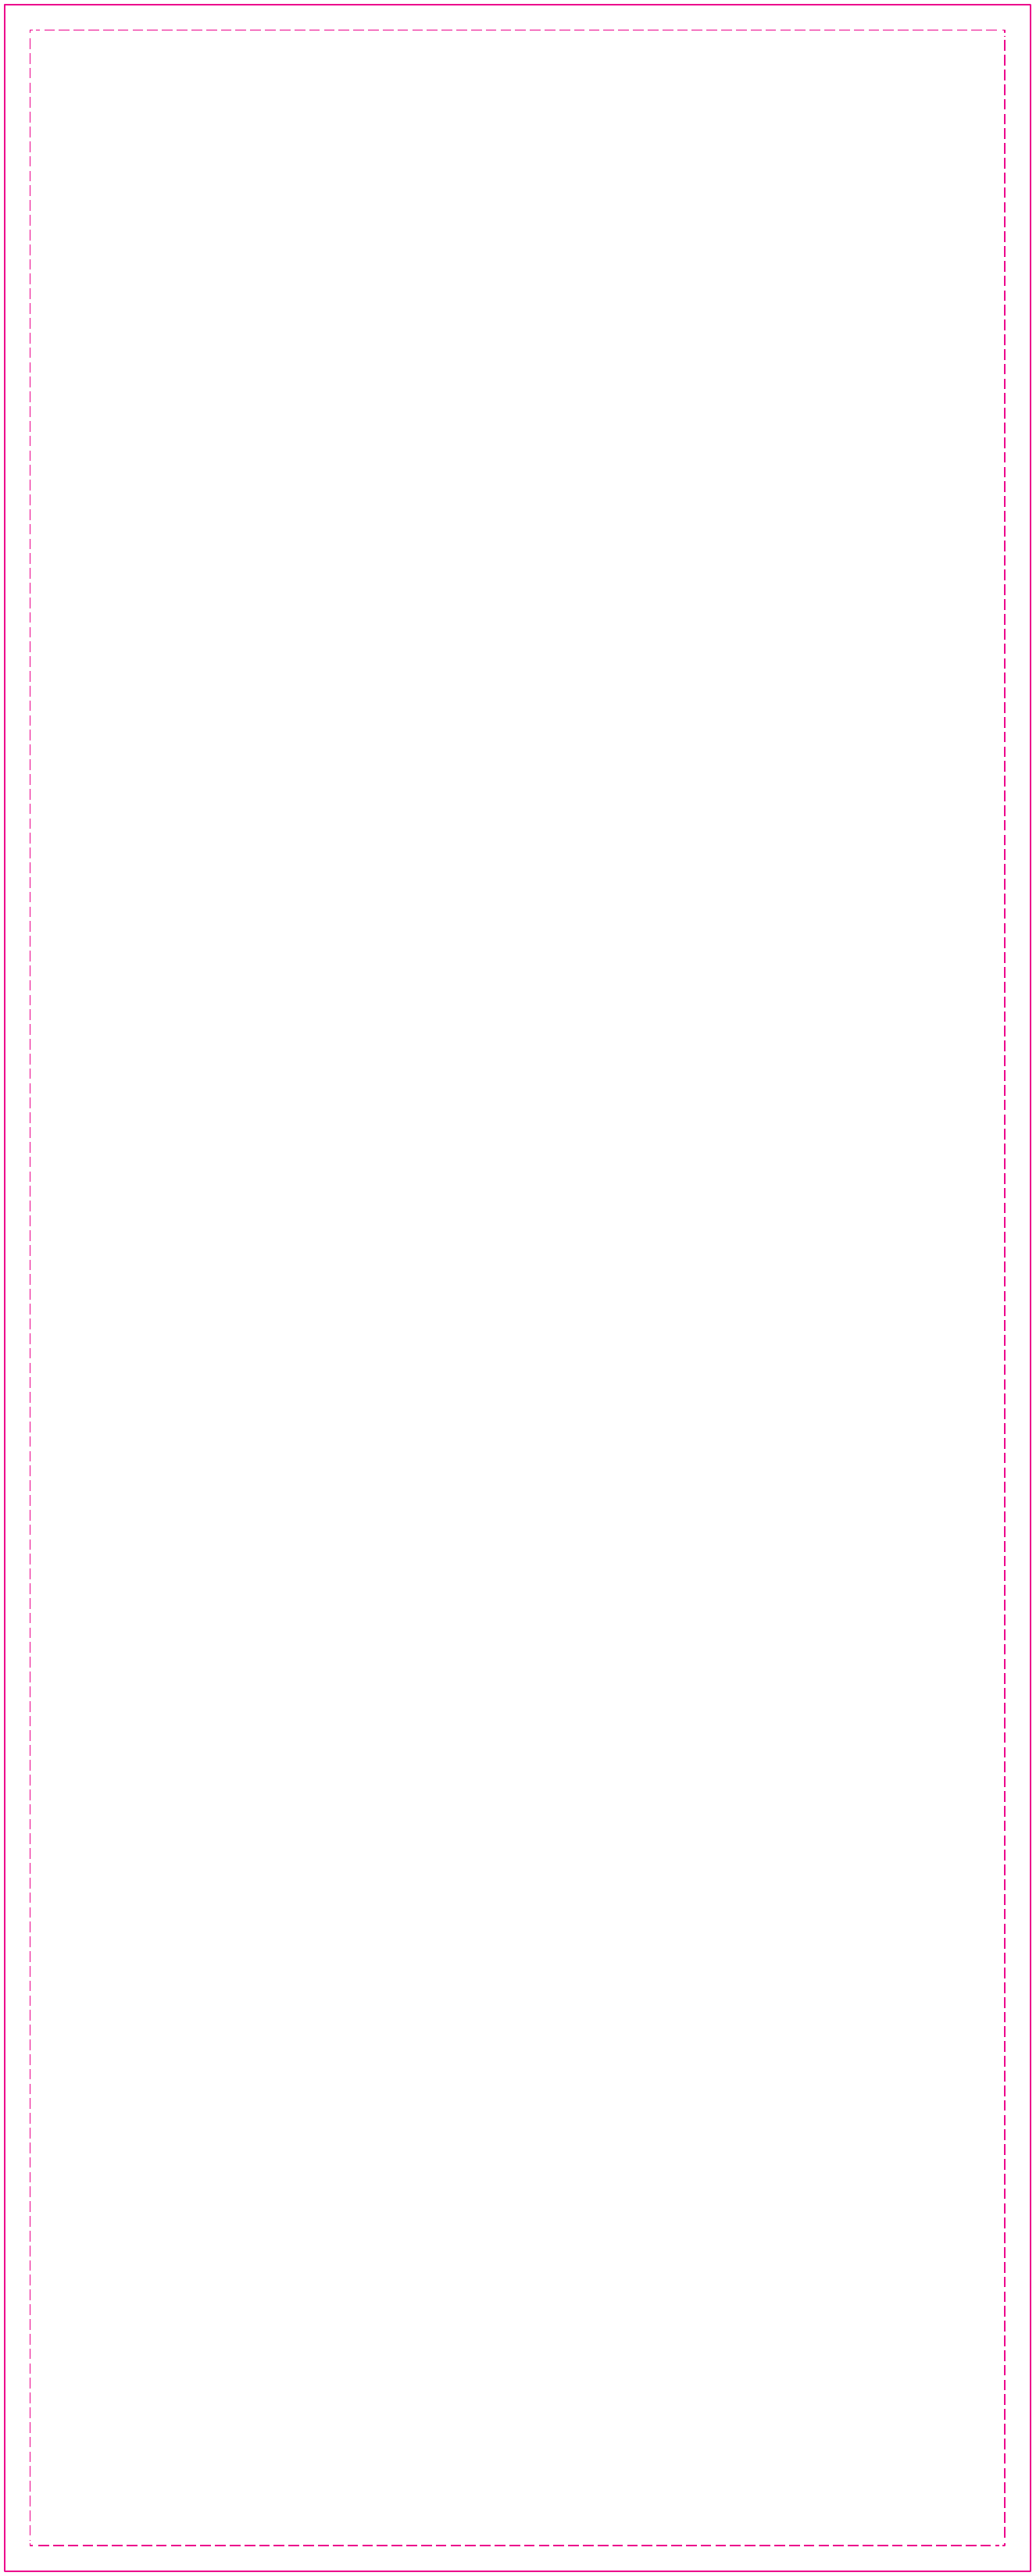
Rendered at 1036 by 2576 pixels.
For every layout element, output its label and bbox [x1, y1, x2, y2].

text_box [3, 3, 1032, 2573]
